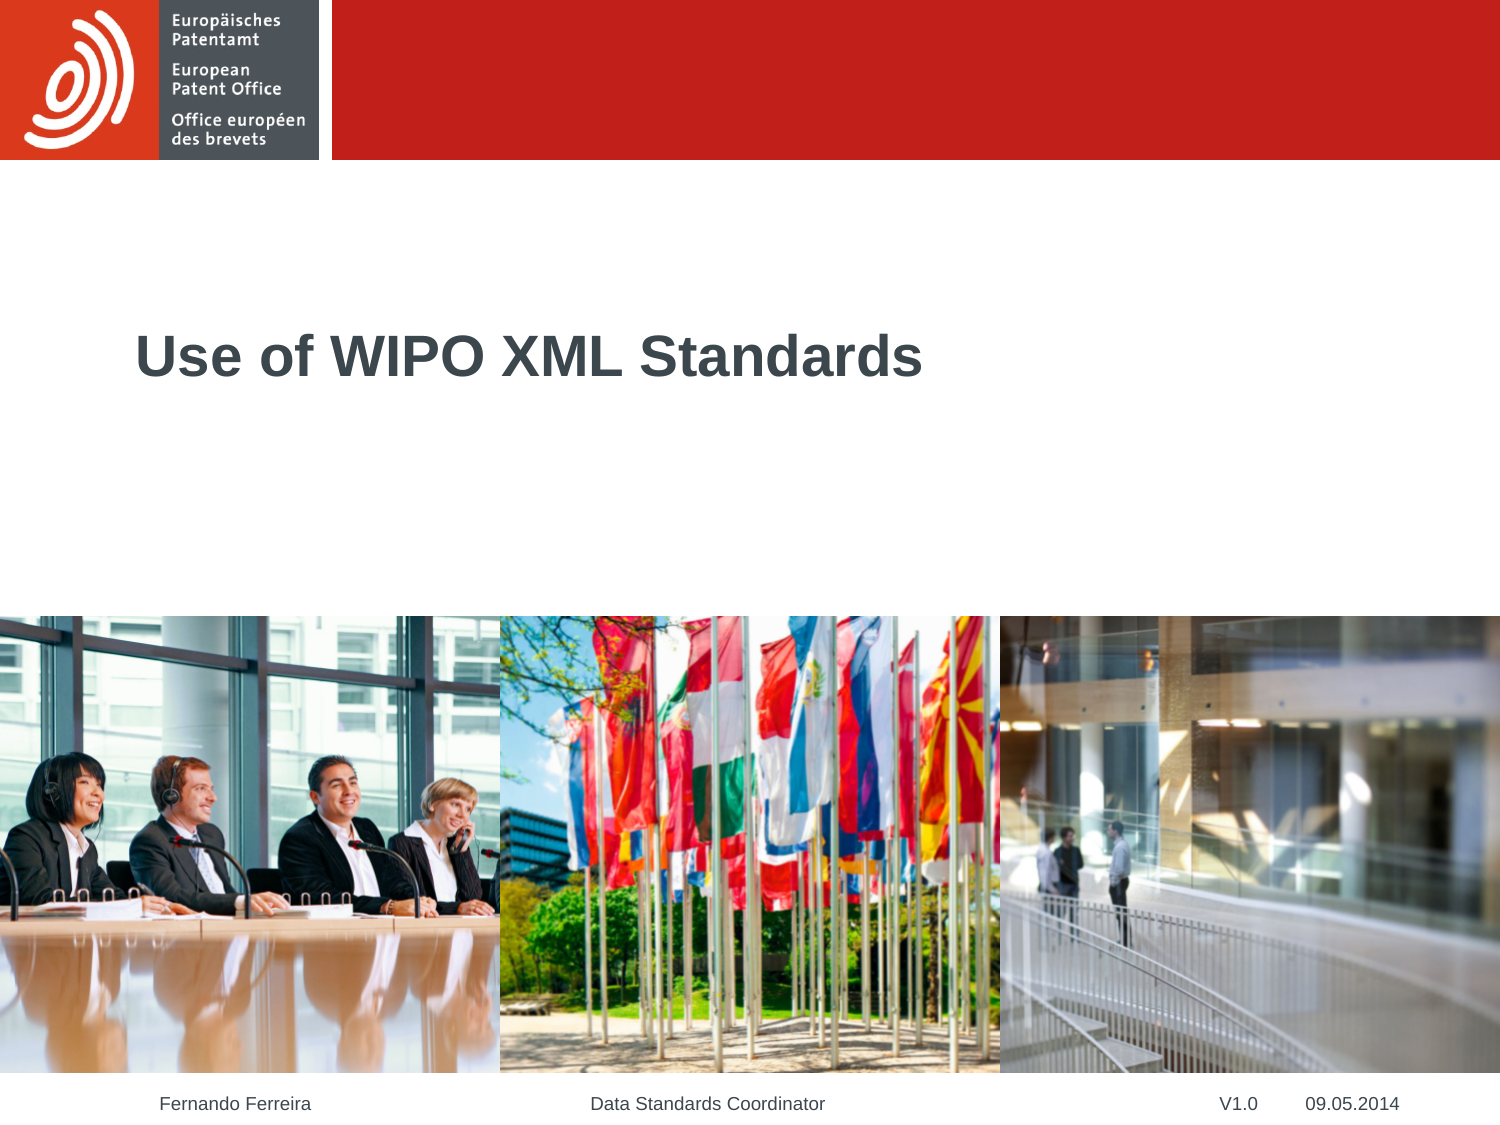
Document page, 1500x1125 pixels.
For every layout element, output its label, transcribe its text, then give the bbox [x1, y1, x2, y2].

picture [332, 0, 1500, 160]
title Use of WIPO XML Standards [135, 295, 1400, 389]
picture [0, 0, 319, 160]
list V1.0 09.05.2014 [1180, 1080, 1400, 1116]
list Data Standards Coordinator [590, 1080, 1063, 1116]
list Fernando Ferreira [159, 1080, 573, 1116]
picture [0, 616, 1500, 1073]
